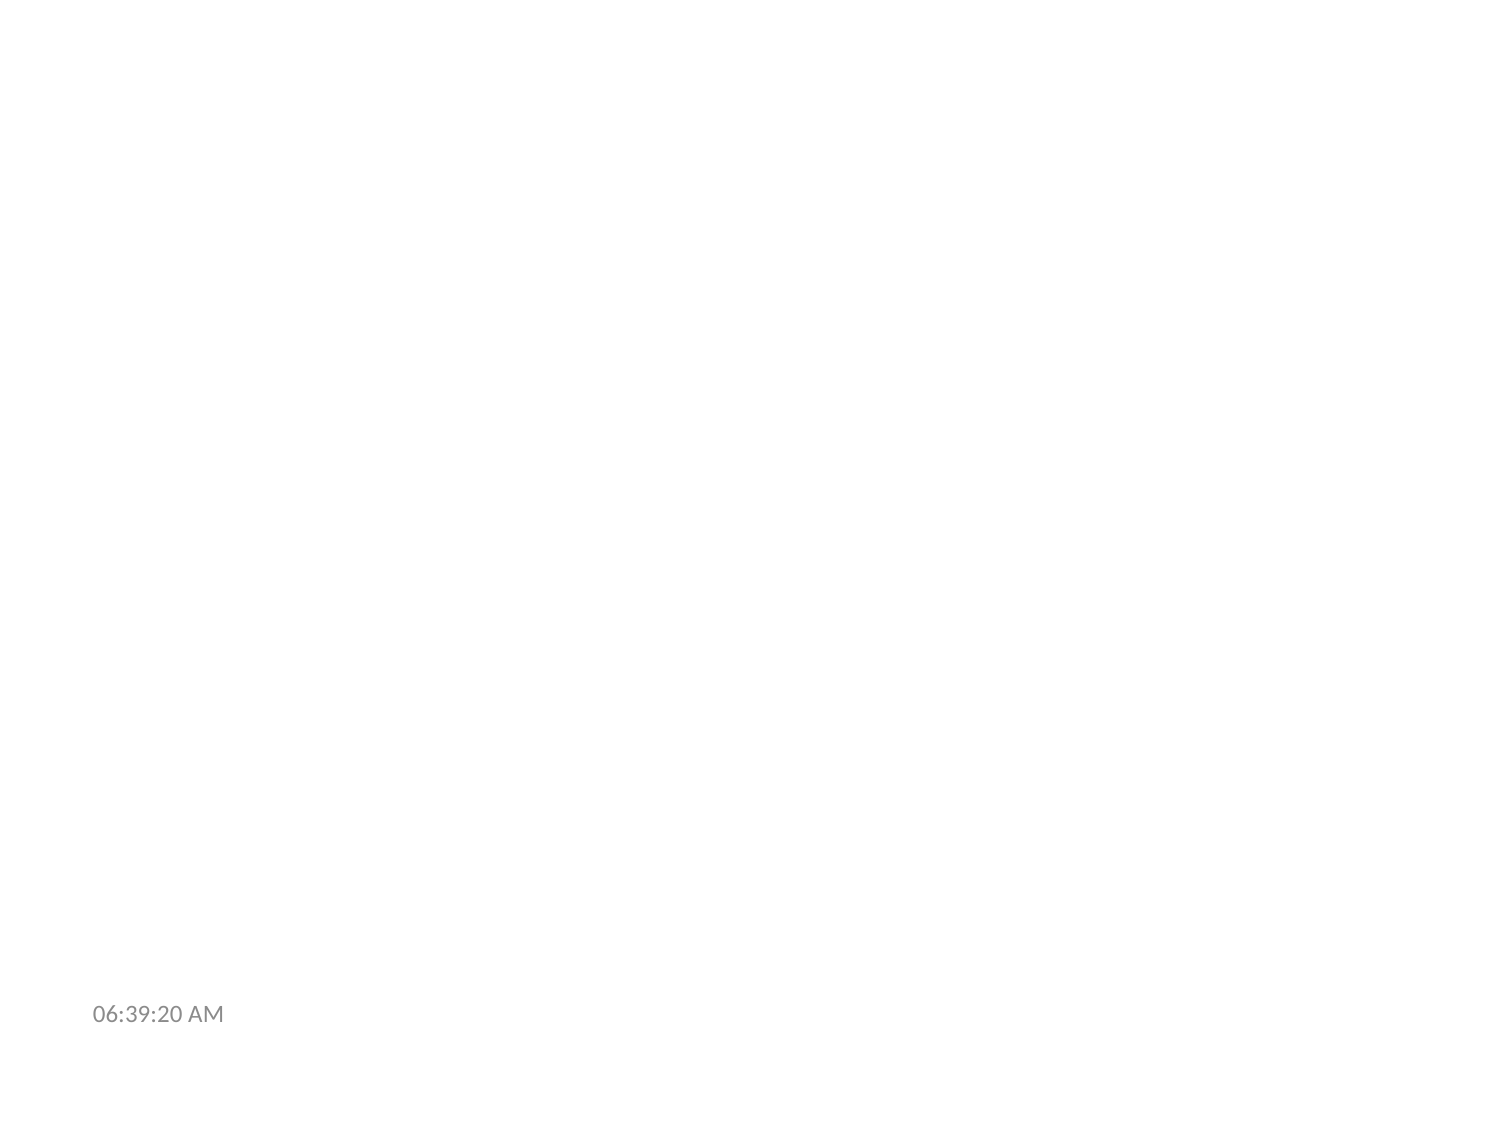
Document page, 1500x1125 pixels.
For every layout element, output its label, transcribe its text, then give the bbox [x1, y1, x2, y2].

text_box 3:35:09 PM [77, 982, 428, 1043]
